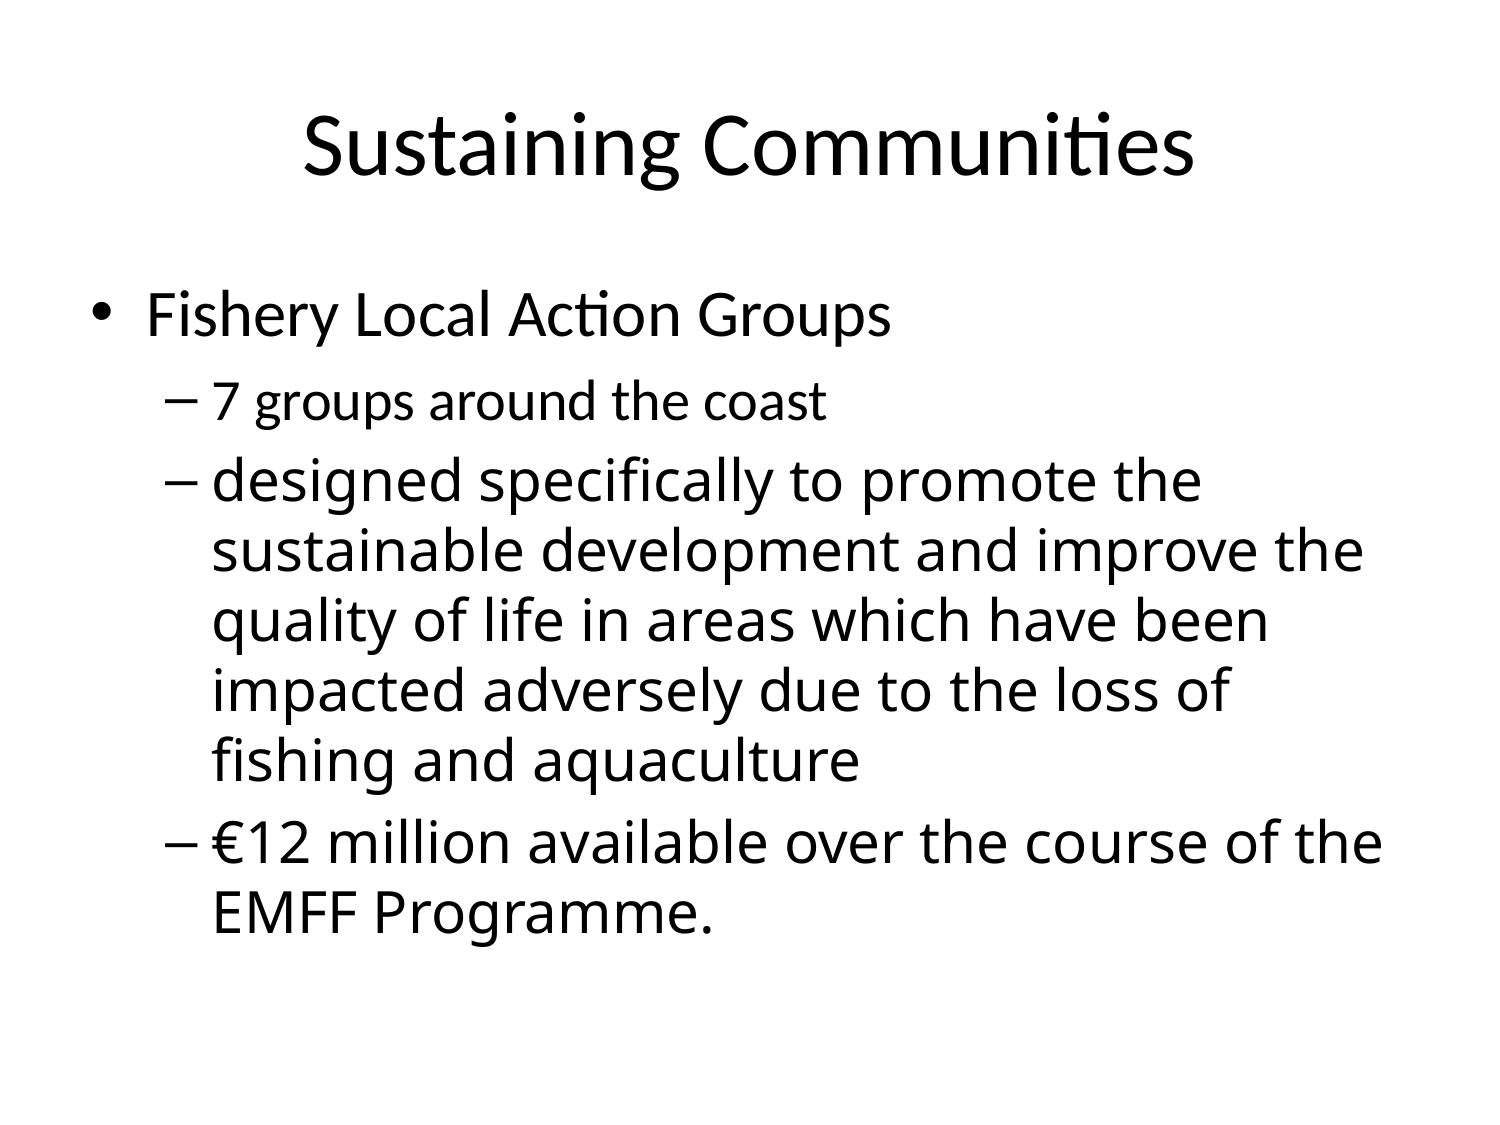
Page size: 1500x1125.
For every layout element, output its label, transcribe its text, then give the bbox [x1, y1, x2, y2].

list Fishery Local Action Groups 7 groups around the coast designed specifically to promote the sustainable development and improve the quality of life in areas which have been impacted adversely due to the loss of fishing and aquaculture €12 million available over the course of the EMFF Programme. [75, 262, 1425, 1005]
title Sustaining Communities [75, 45, 1425, 233]
